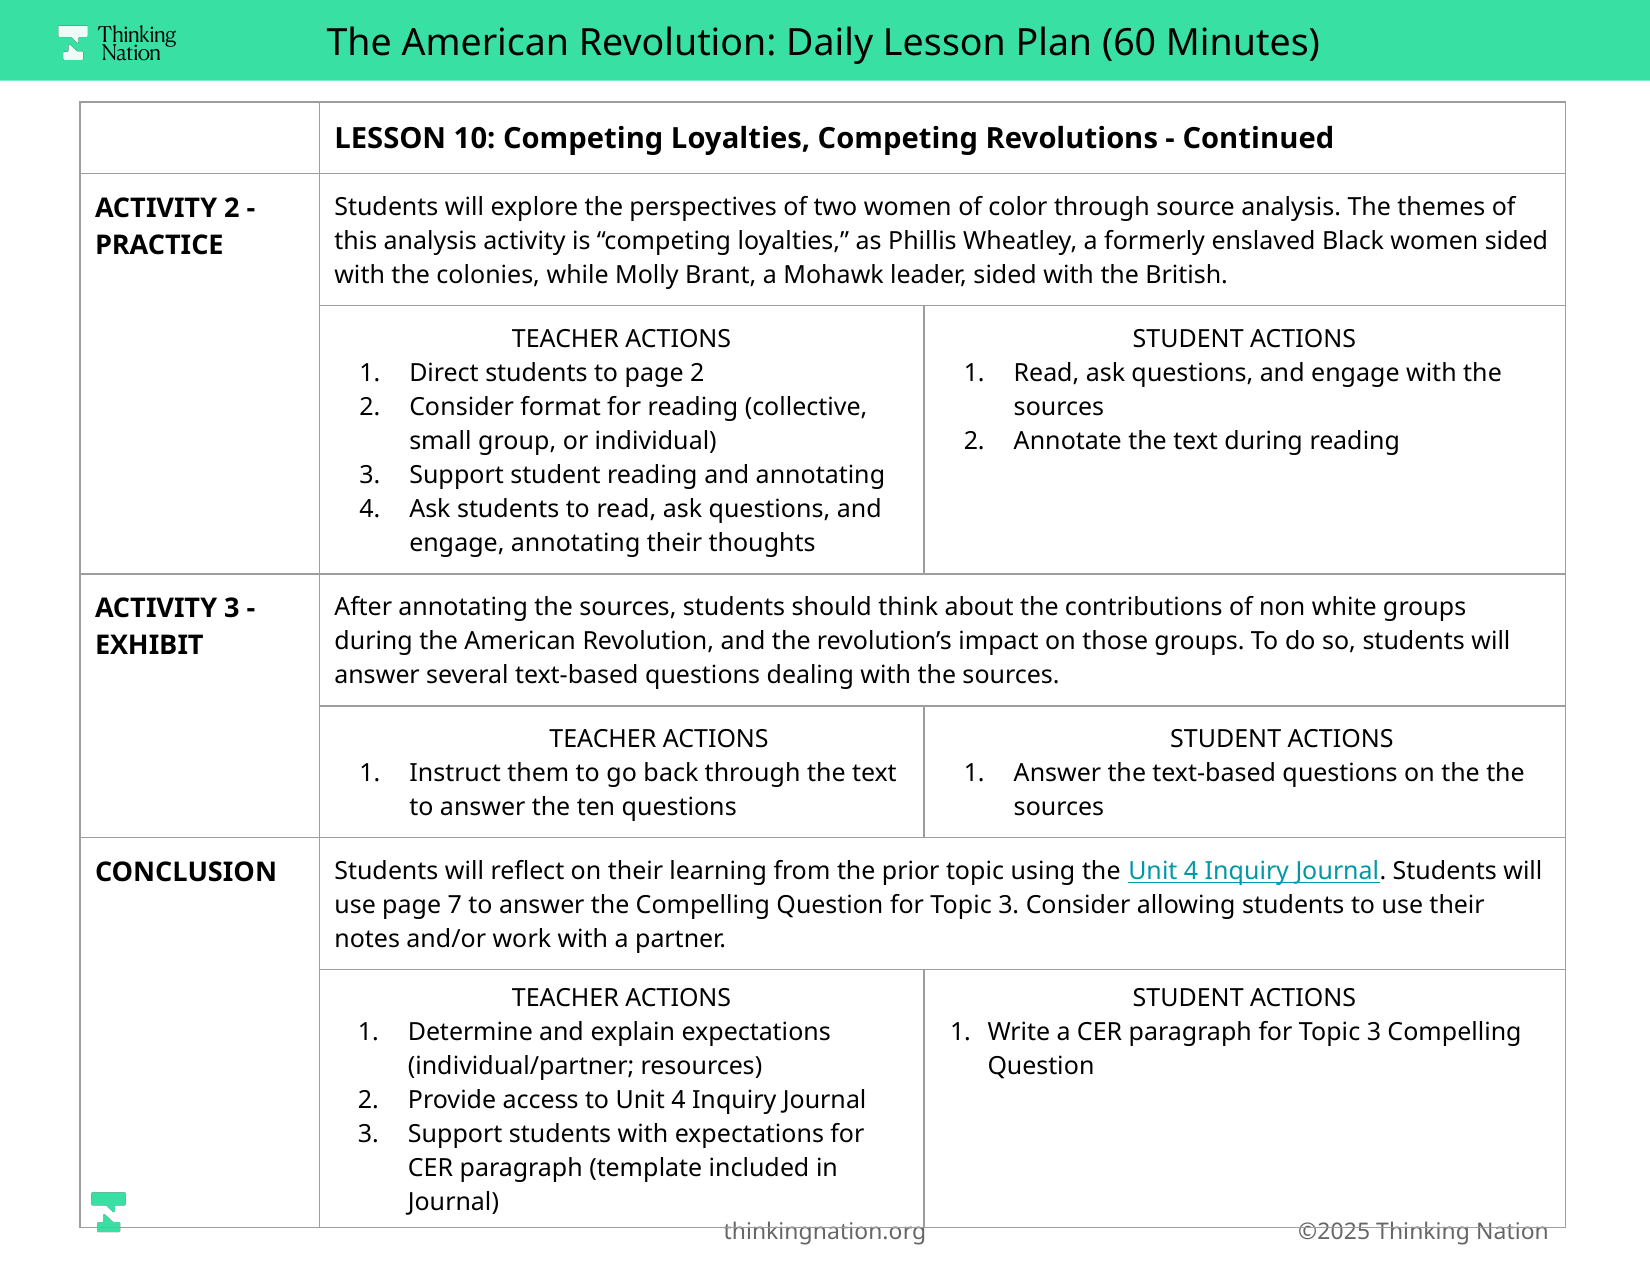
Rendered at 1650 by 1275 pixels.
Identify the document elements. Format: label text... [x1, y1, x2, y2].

table_header LESSON 10: Competing Loyalties, Competing Revolutions - Continued [320, 103, 1565, 173]
text_box ©2025 Thinking Nation [1174, 1228, 1566, 1240]
text_box thinkingnation.org [629, 1228, 1021, 1240]
text_box The American Revolution: Daily Lesson Plan (60 Minutes) [0, 0, 1650, 81]
table_cell ACTIVITY 2 - PRACTICE [81, 174, 319, 573]
table_cell TEACHER ACTIONS Direct students to page 2 Consider format for reading (collective, small group, or individual) Support student reading and annotating Ask students to read, ask questions, and engage, annotating their thoughts [320, 306, 923, 573]
table_cell TEACHER ACTIONS Determine and explain expectations (individual/partner; resources) Provide access to Unit 4 Inquiry Journal Support students with expectations for CER paragraph (template included in Journal) [320, 970, 923, 1227]
table_cell Students will explore the perspectives of two women of color through source analysis. The themes of this analysis activity is “competing loyalties,” as Phillis Wheatley, a formerly enslaved Black women sided with the colonies, while Molly Brant, a Mohawk leader, sided with the British. [320, 174, 1565, 305]
table_cell STUDENT ACTIONS Answer the text-based questions on the the sources [925, 707, 1565, 837]
picture [80, 1184, 136, 1240]
table_cell After annotating the sources, students should think about the contributions of non white groups during the American Revolution, and the revolution’s impact on those groups. To do so, students will answer several text-based questions dealing with the sources. [320, 575, 1565, 705]
table_cell TEACHER ACTIONS Instruct them to go back through the text to answer the ten questions [320, 707, 923, 837]
picture [45, 14, 180, 71]
table_header [81, 103, 319, 173]
table_cell STUDENT ACTIONS Write a CER paragraph for Topic 3 Compelling Question [925, 970, 1565, 1227]
table_cell ACTIVITY 3 - EXHIBIT [81, 575, 319, 837]
table_cell CONCLUSION [81, 838, 319, 1227]
table_cell Students will reflect on their learning from the prior topic using the Unit 4 Inquiry Journal. Students will use page 7 to answer the Compelling Question for Topic 3. Consider allowing students to use their notes and/or work with a partner. [320, 838, 1565, 969]
table_cell STUDENT ACTIONS Read, ask questions, and engage with the sources Annotate the text during reading [925, 306, 1565, 573]
